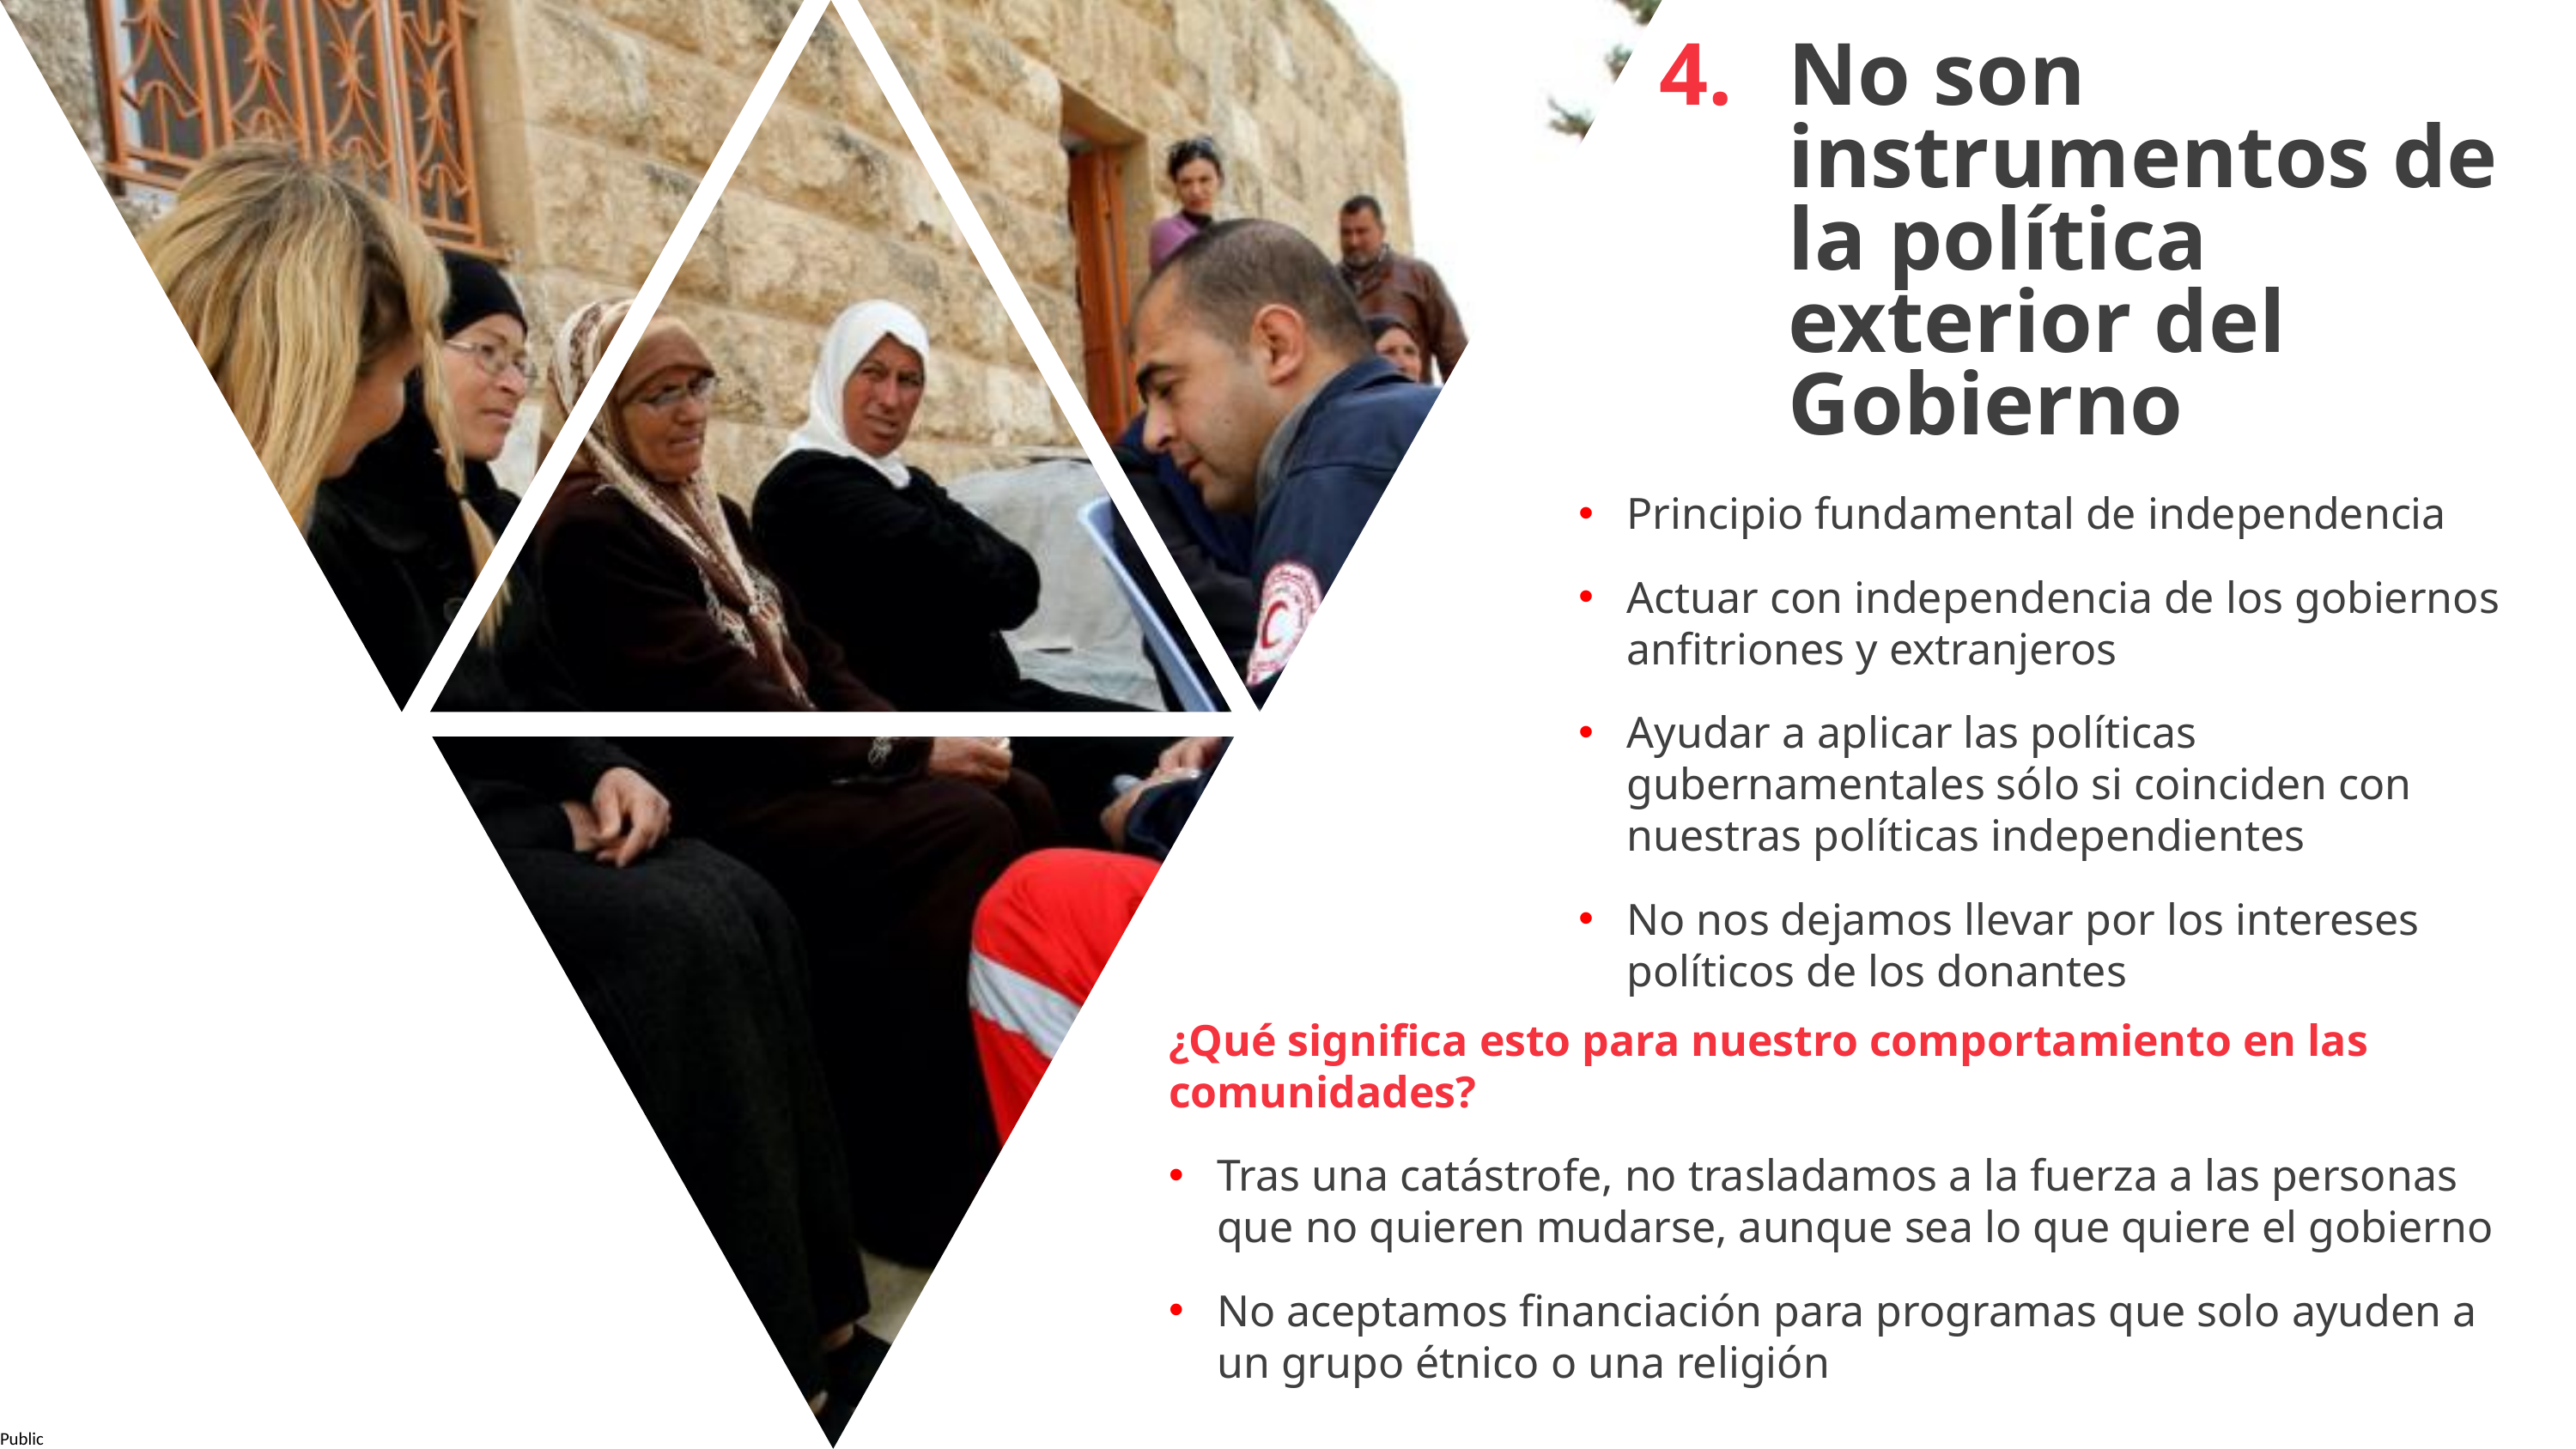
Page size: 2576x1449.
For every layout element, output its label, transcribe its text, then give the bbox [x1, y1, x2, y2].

text_box Principio fundamental de independencia Actuar con independencia de los gobiernos anfitriones y extranjeros Ayudar a aplicar las políticas gubernamentales sólo si coinciden con nuestras políticas independientes No nos dejamos llevar por los intereses políticos de los donantes [1662, 480, 2538, 1002]
text_box ¿Qué significa esto para nuestro comportamiento en las comunidades? Tras una catástrofe, no trasladamos a la fuerza a las personas que no quieren mudarse, aunque sea lo que quiere el gobierno No aceptamos financiación para programas que solo ayuden a un grupo étnico o una religión [1662, 1006, 2509, 1393]
text_box No son instrumentos de la política exterior del Gobierno [1662, 33, 2554, 458]
picture [0, 0, 1662, 1449]
